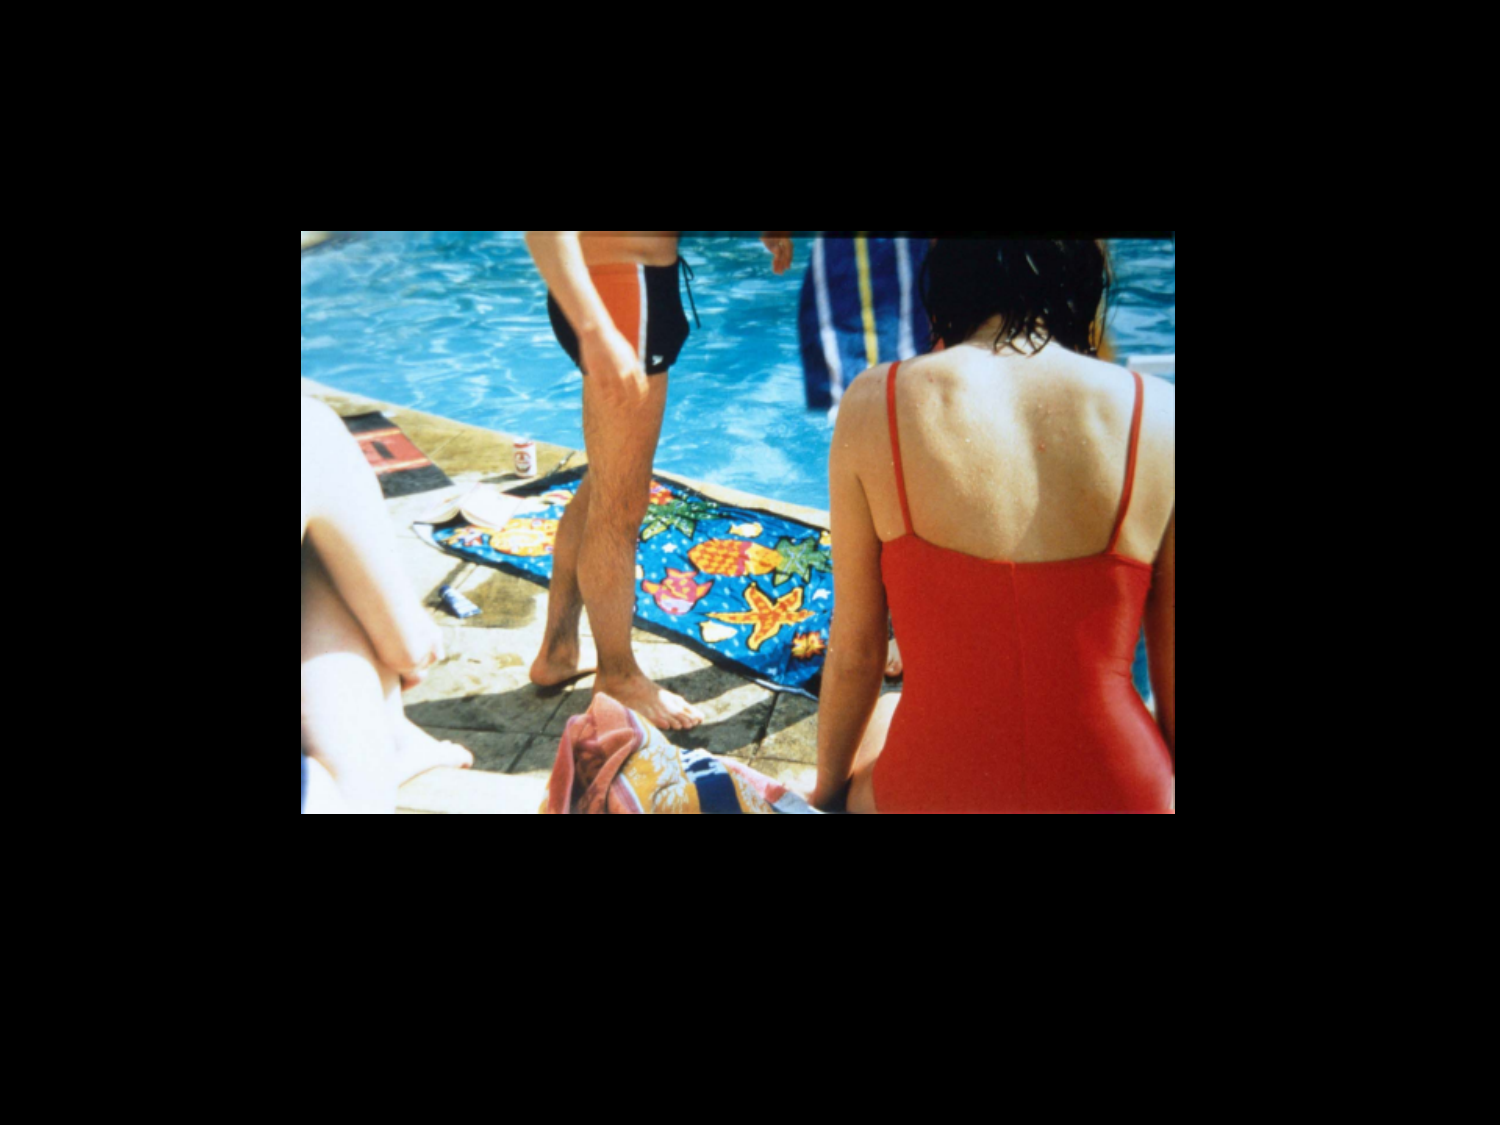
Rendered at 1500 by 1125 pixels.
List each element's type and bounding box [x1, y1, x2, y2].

picture [1117, 292, 1142, 302]
picture [300, 231, 1175, 815]
